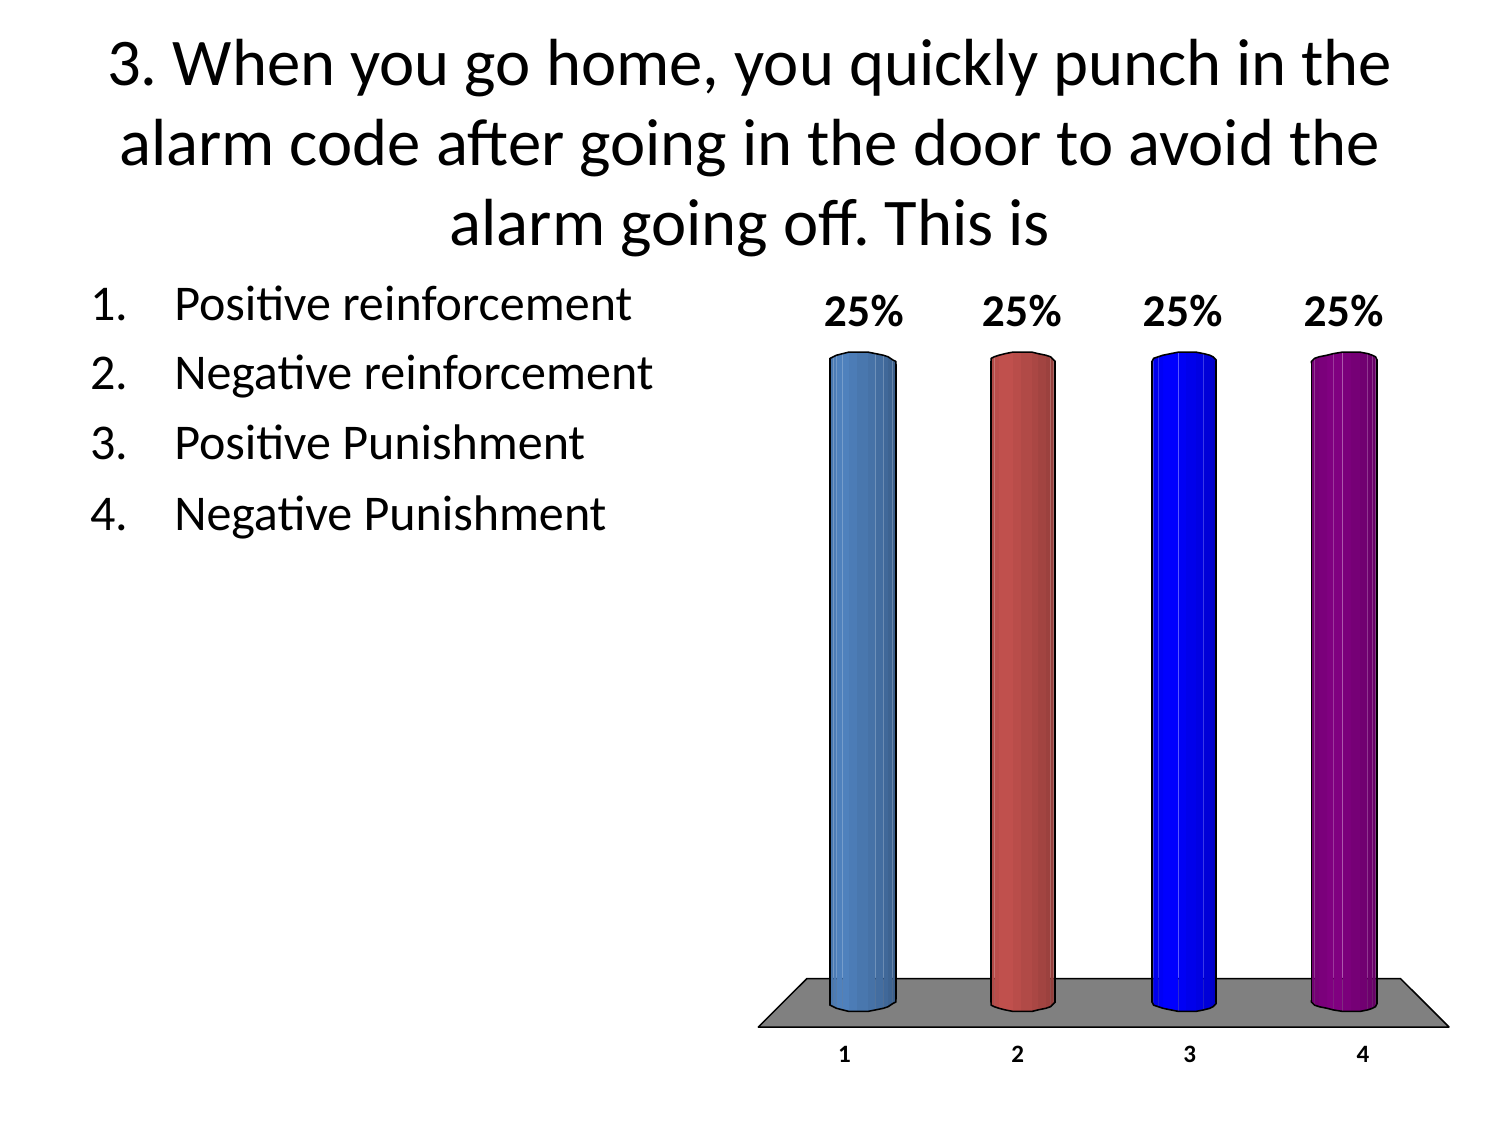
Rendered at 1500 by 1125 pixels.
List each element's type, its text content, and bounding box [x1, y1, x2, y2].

list Positive reinforcement Negative reinforcement Positive Punishment Negative Punishment [75, 262, 750, 1005]
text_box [739, 270, 1490, 1115]
title 3. When you go home, you quickly punch in the alarm code after going in the door to avoid the alarm going off. This is [75, 45, 1425, 233]
